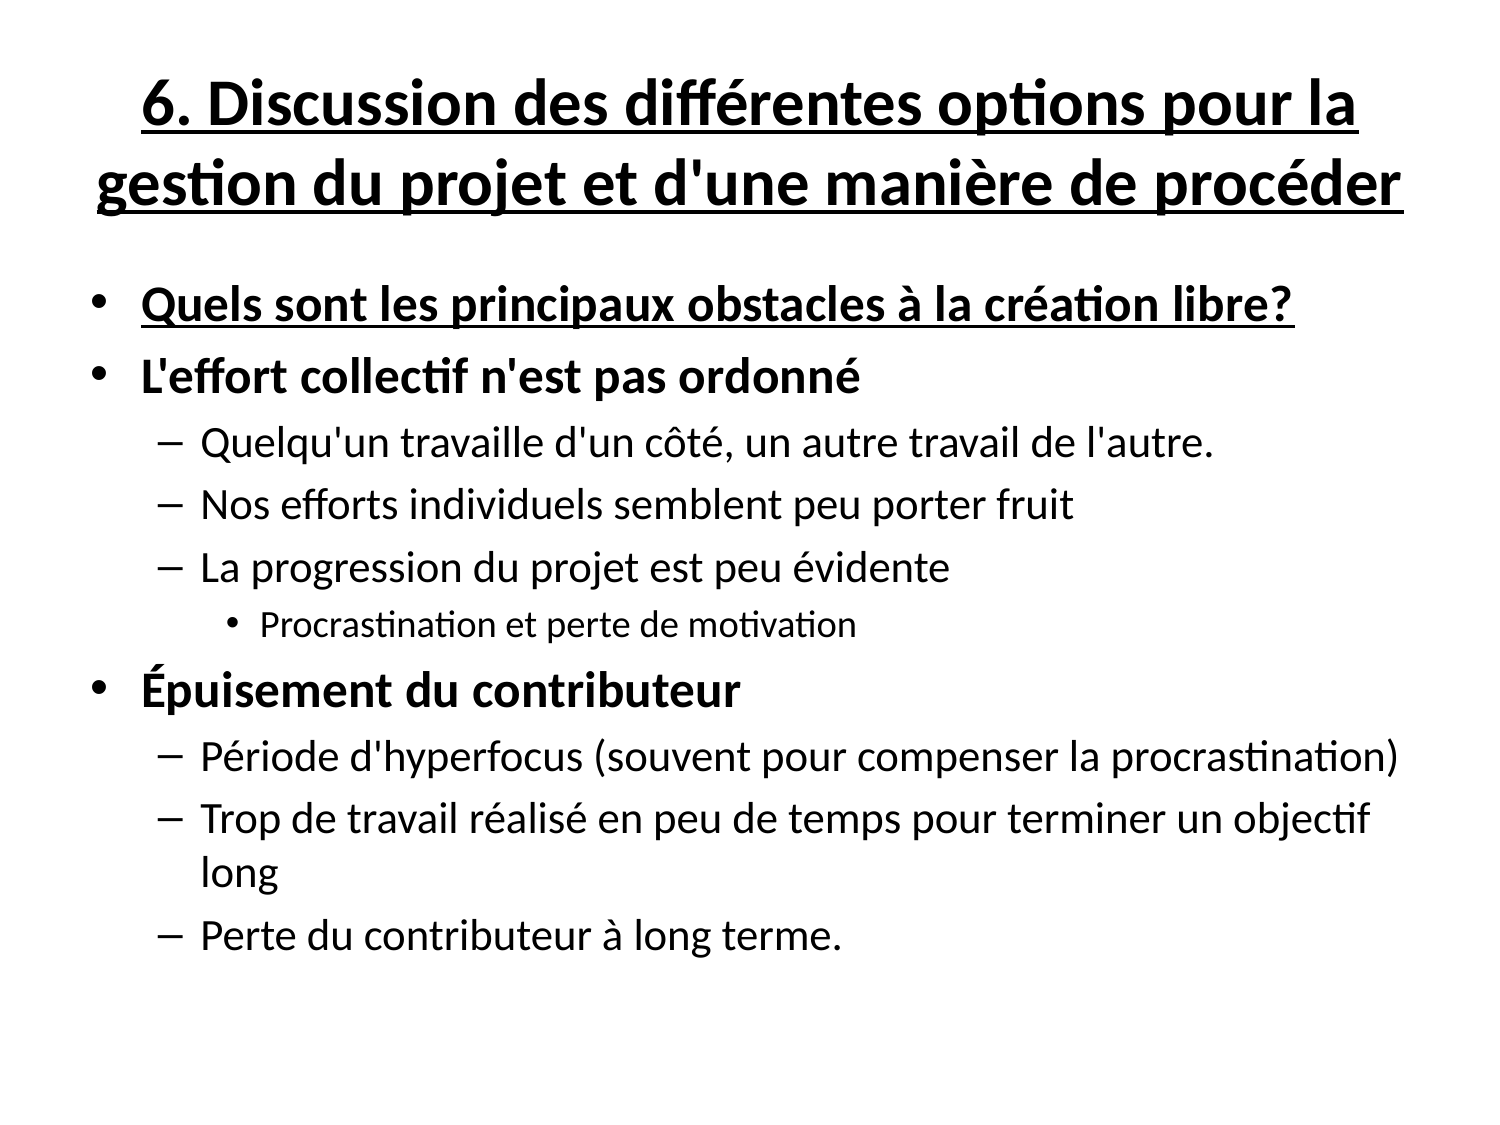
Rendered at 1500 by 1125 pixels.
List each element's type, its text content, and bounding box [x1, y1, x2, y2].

list Quels sont les principaux obstacles à la création libre? L'effort collectif n'est pas ordonné Quelqu'un travaille d'un côté, un autre travail de l'autre. Nos efforts individuels semblent peu porter fruit La progression du projet est peu évidente Procrastination et perte de motivation Épuisement du contributeur Période d'hyperfocus (souvent pour compenser la procrastination) Trop de travail réalisé en peu de temps pour terminer un objectif long Perte du contributeur à long terme. [75, 262, 1425, 1005]
title 6. Discussion des différentes options pour la gestion du projet et d'une manière de procéder [75, 45, 1425, 233]
